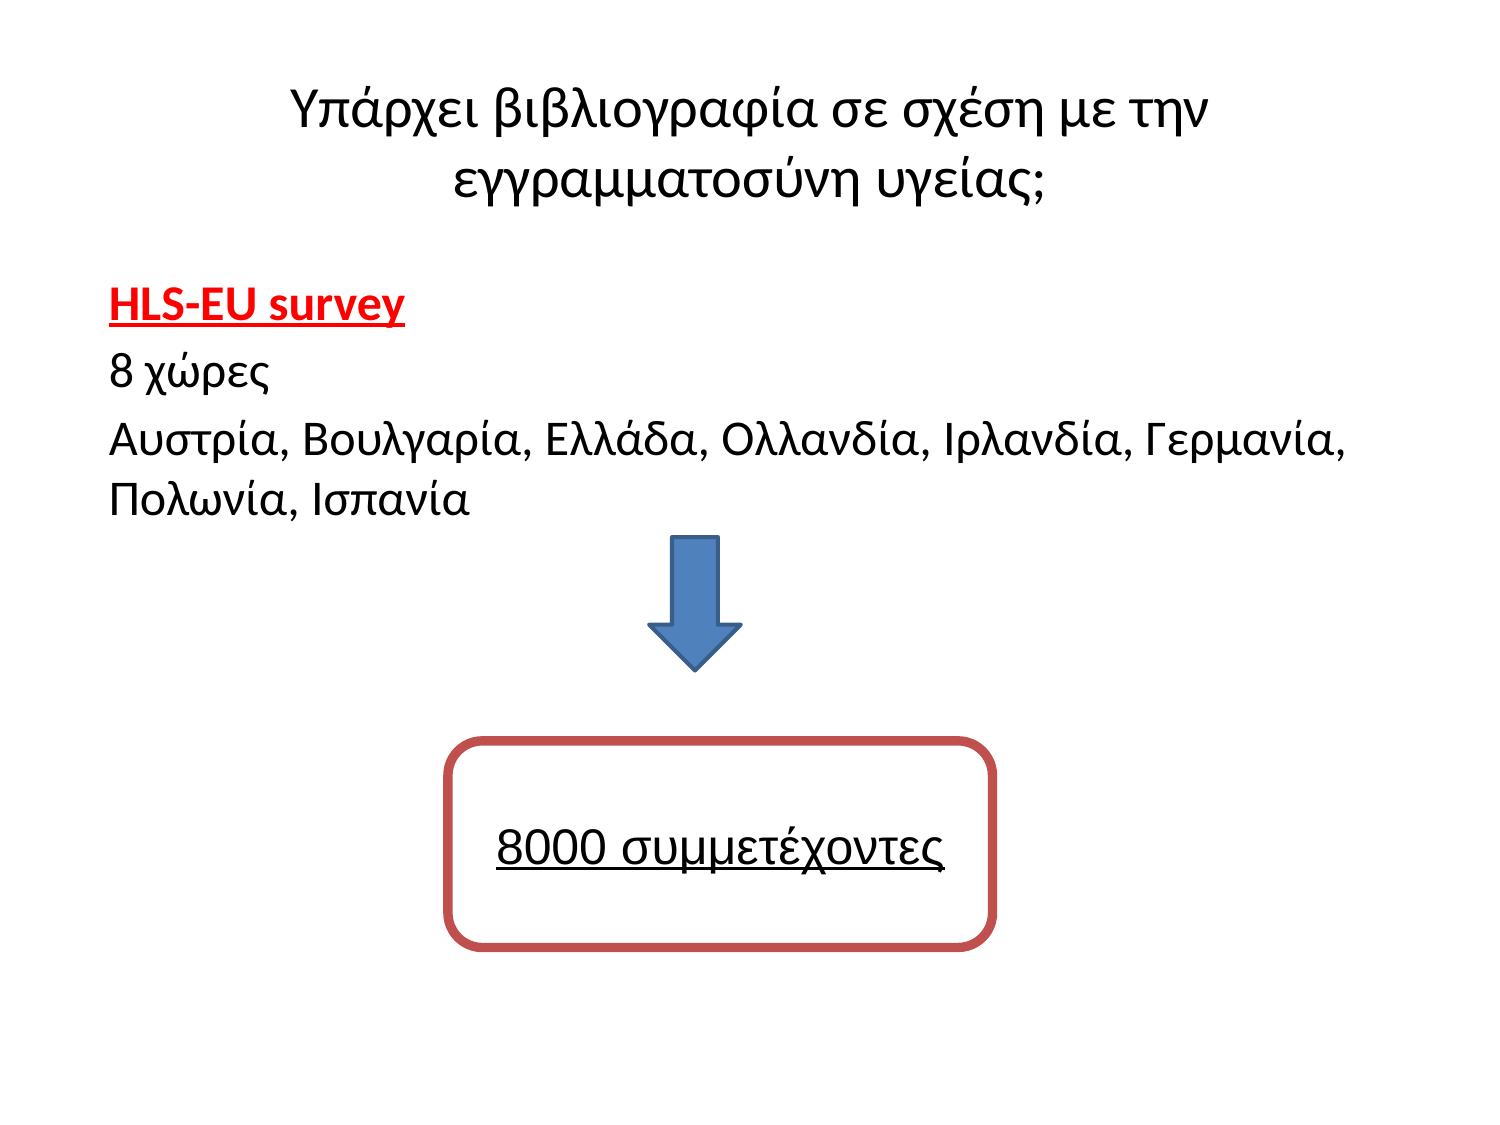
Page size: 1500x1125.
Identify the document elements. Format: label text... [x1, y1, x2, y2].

list HLS-EU survey 8 χώρες Αυστρία, Βουλγαρία, Ελλάδα, Ολλανδία, Ιρλανδία, Γερμανία, Πολωνία, Ισπανία [75, 262, 1425, 1005]
text_box 8000 συμμετέχοντες [447, 740, 993, 948]
text_box [649, 537, 741, 671]
title Υπάρχει βιβλιογραφία σε σχέση με την εγγραμματοσύνη υγείας; [75, 45, 1425, 233]
